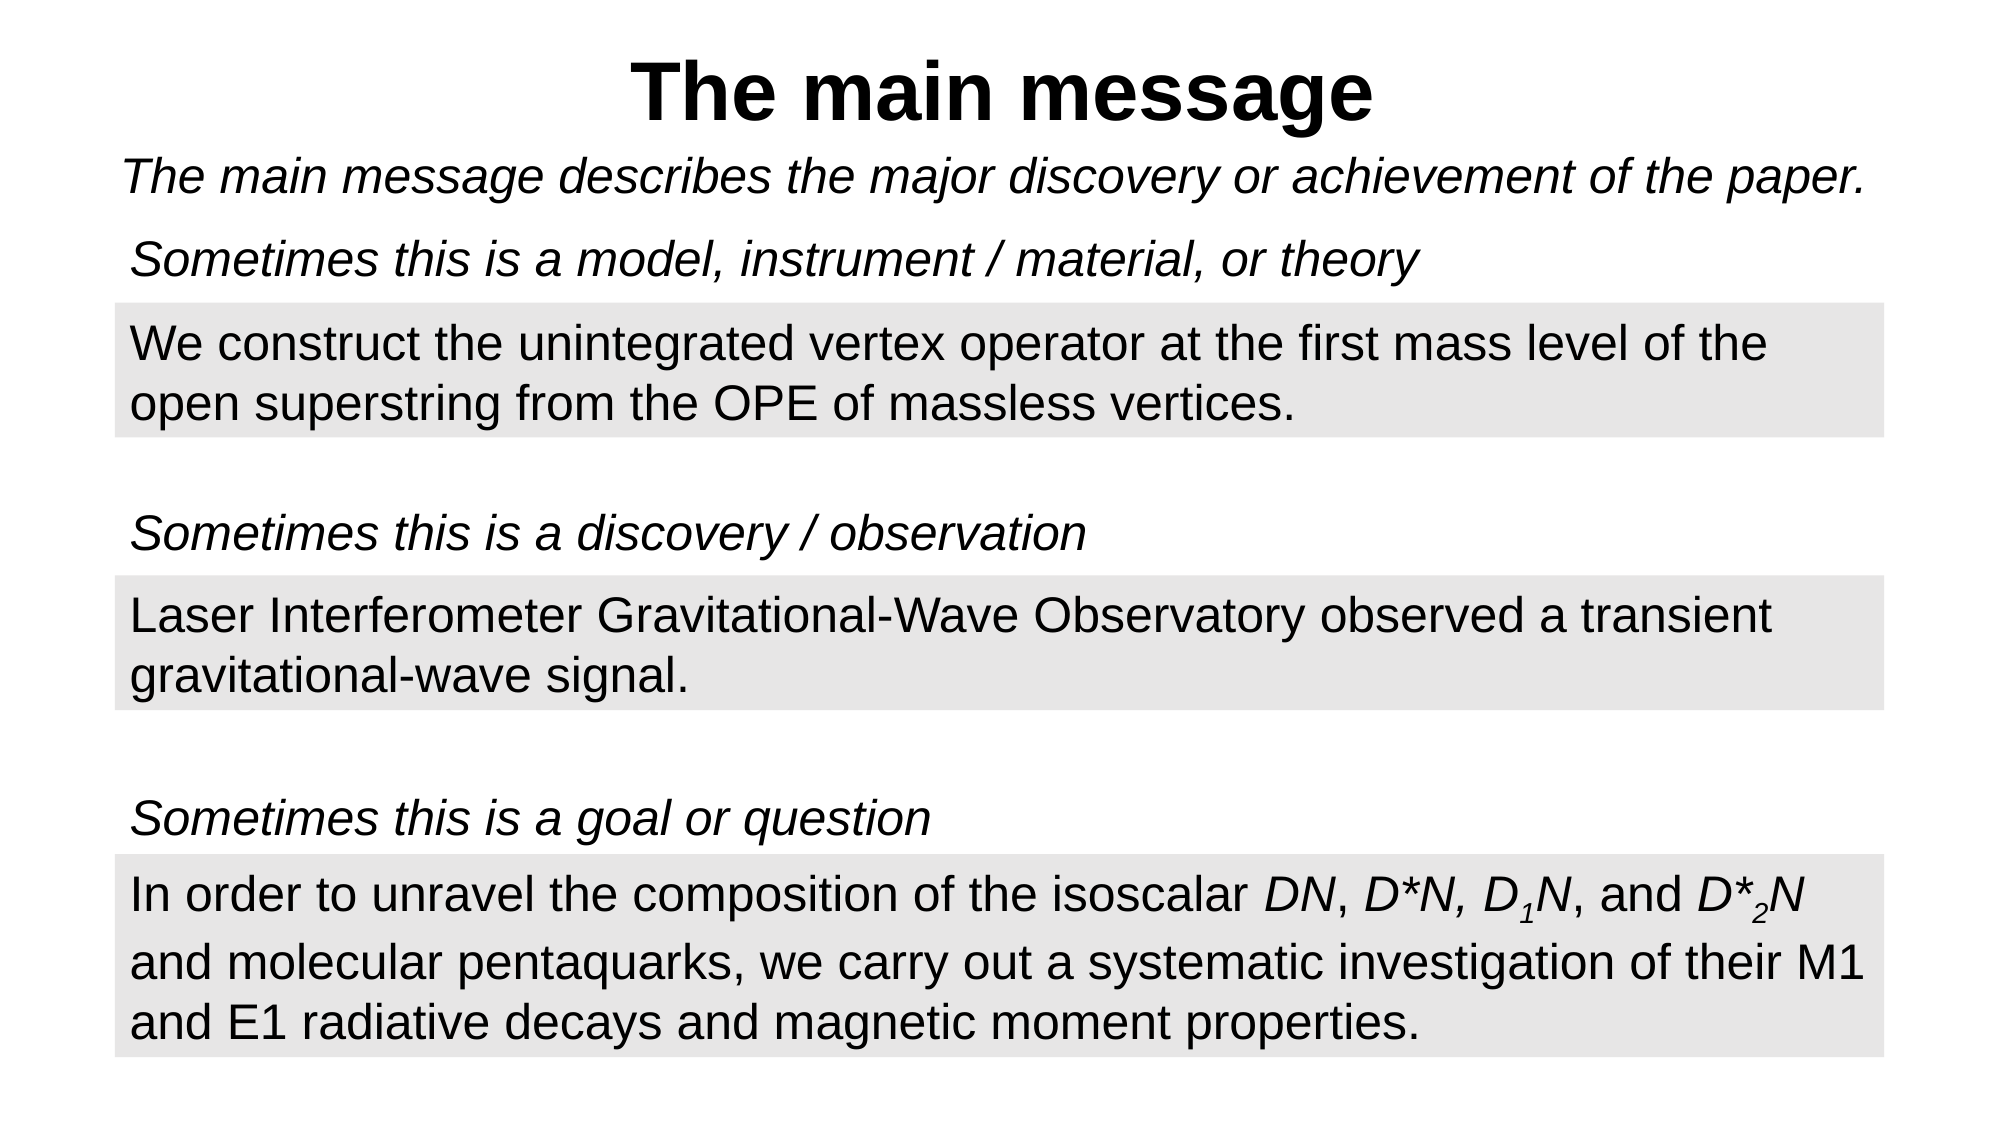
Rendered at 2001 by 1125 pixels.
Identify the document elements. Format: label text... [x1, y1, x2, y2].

text_box Sometimes this is a model, instrument / material, or theory [114, 219, 1800, 294]
text_box Laser Interferometer Gravitational-Wave Observatory observed a transient gravitational-wave signal. [114, 575, 1885, 711]
text_box In order to unravel the composition of the isoscalar DN, D*N, D1N, and D*2N and molecular pentaquarks, we carry out a systematic investigation of their M1 and E1 radiative decays and magnetic moment properties. [114, 854, 1885, 1058]
text_box Sometimes this is a discovery / observation [114, 492, 1800, 568]
text_box The main message describes the major discovery or achievement of the paper. [103, 135, 1900, 211]
text_box Sometimes this is a goal or question [114, 778, 1800, 854]
text_box The main message [2, 41, 2000, 145]
text_box We construct the unintegrated vertex operator at the first mass level of the open superstring from the OPE of massless vertices. [114, 302, 1885, 438]
